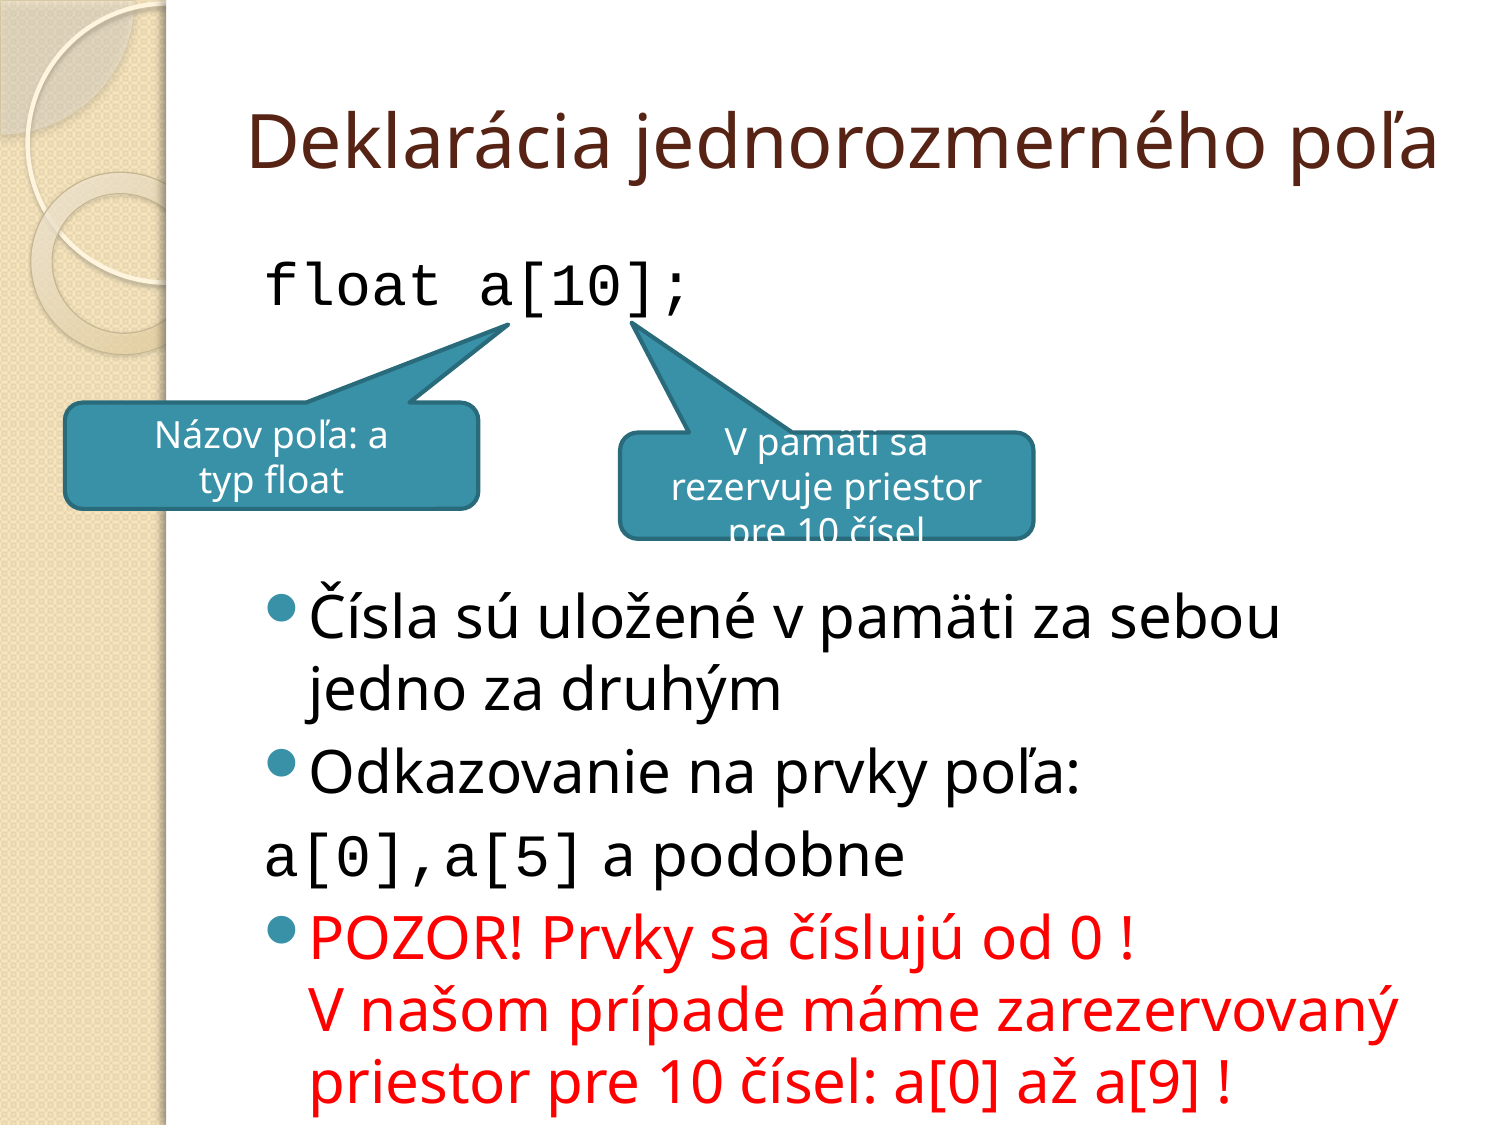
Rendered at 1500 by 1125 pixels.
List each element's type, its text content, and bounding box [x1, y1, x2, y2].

text_box Názov poľa: a typ float [62, 322, 511, 511]
list float a[10]; Čísla sú uložené v pamäti za sebou jedno za druhým Odkazovanie na prvky poľa: a[0],a[5] a podobne POZOR! Prvky sa číslujú od 0 ! V našom prípade máme zarezervovaný priestor pre 10 čísel: a[0] až a[9] ! [235, 237, 1466, 1125]
title Deklarácia jednorozmerného poľa [230, 45, 1466, 233]
text_box V pamäti sa rezervuje priestor pre 10 čísel [617, 320, 1036, 541]
